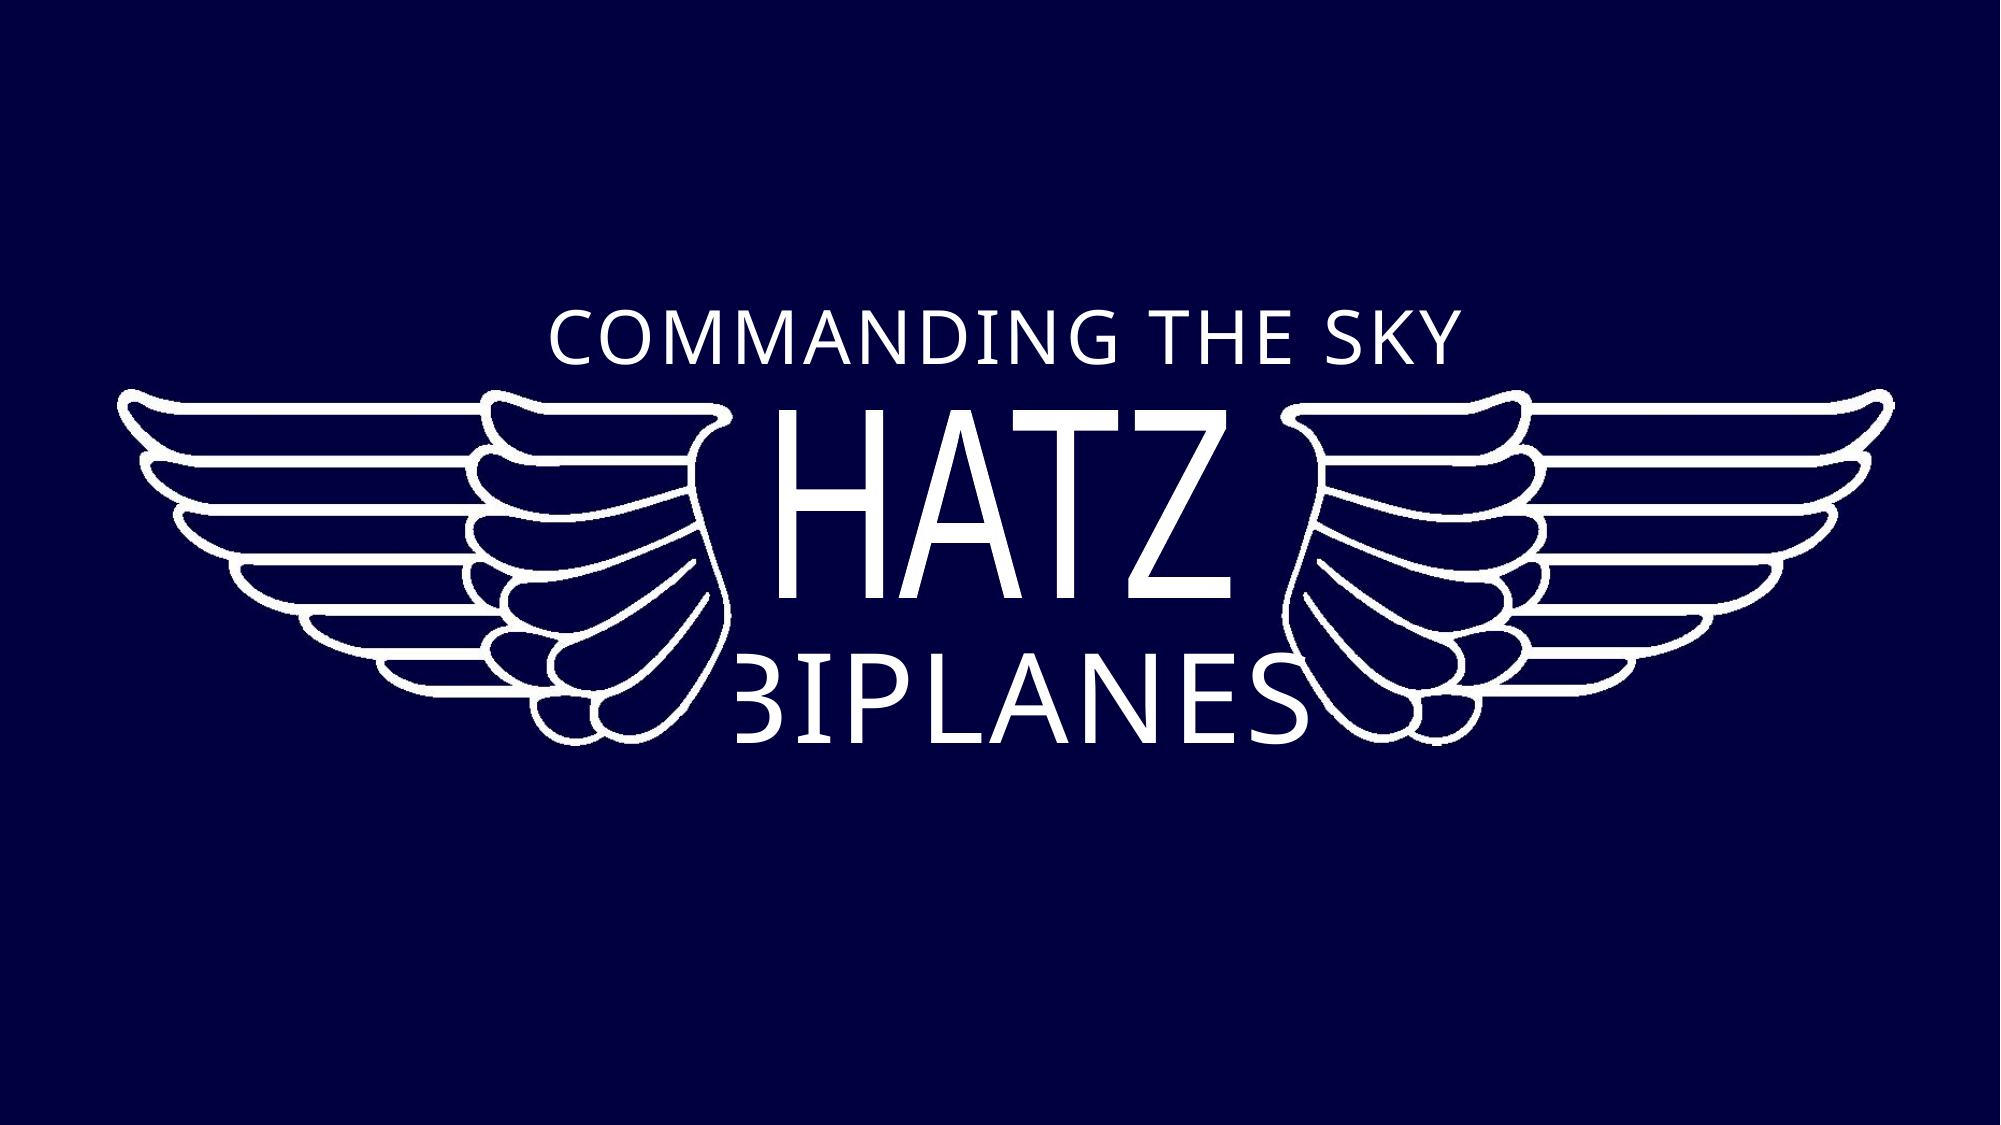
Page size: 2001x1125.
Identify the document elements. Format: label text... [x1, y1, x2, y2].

picture [117, 389, 737, 746]
picture [1275, 389, 1895, 746]
text_box BIPLANES [693, 610, 1331, 776]
text_box COMMANDING THE SKY [531, 281, 1478, 387]
